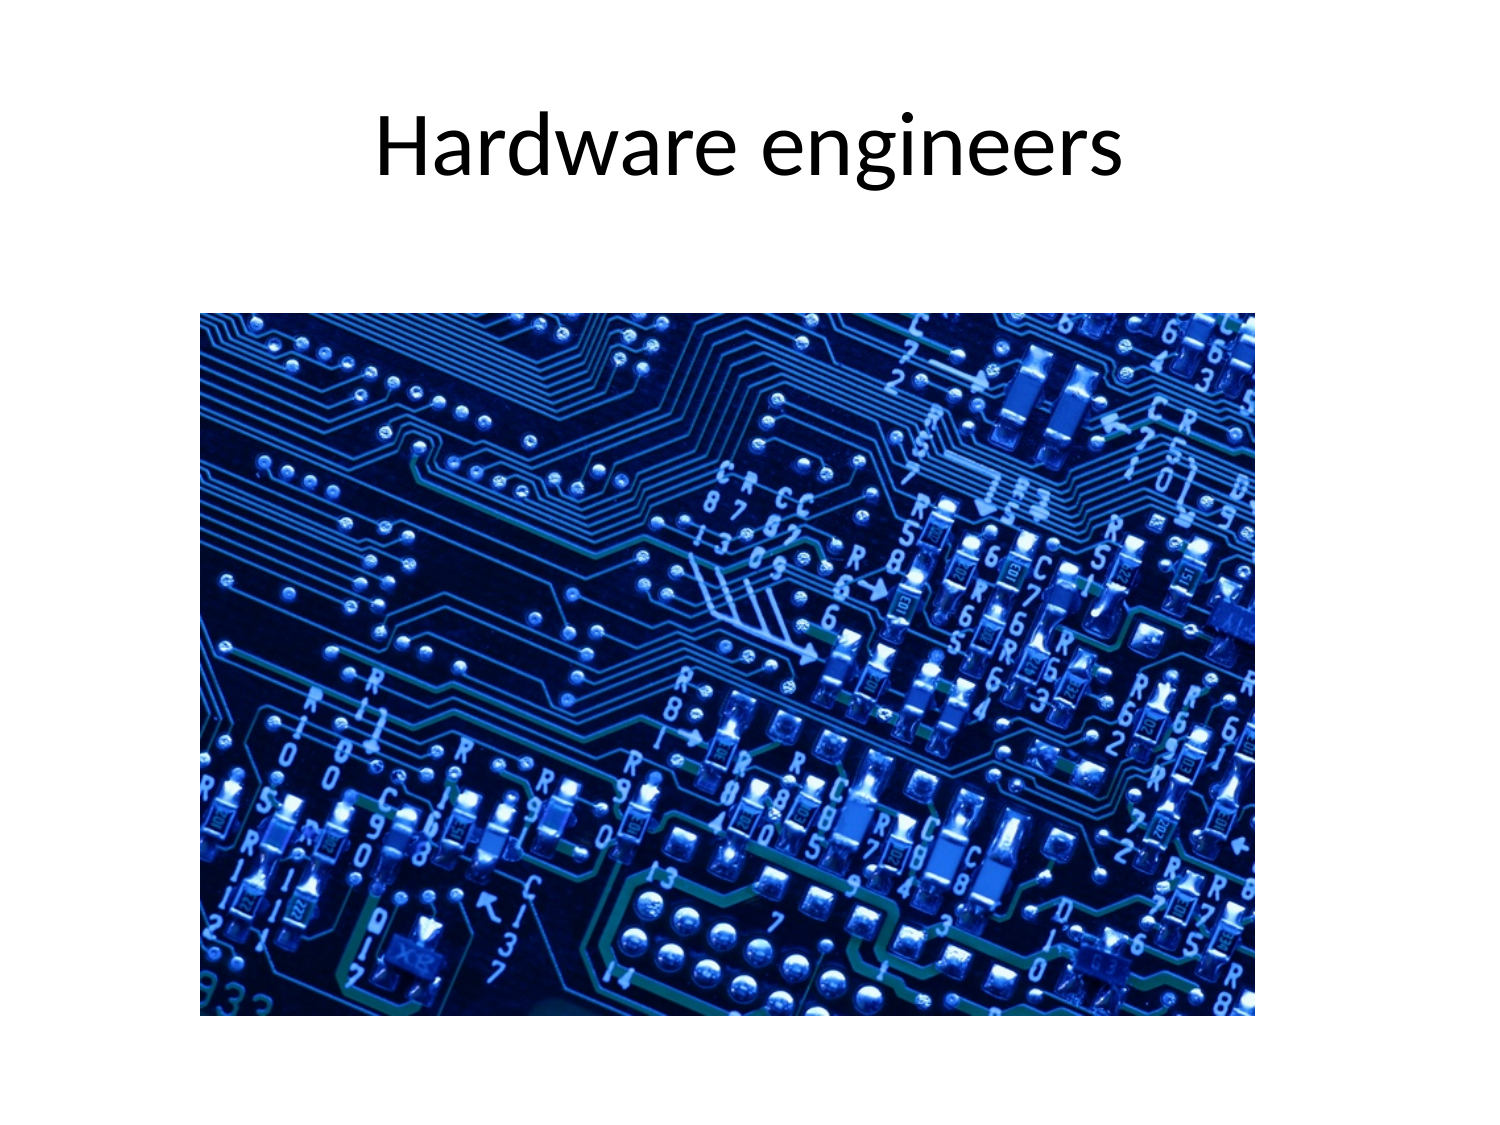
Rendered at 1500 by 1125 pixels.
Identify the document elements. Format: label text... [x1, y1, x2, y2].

title Hardware engineers [75, 45, 1425, 233]
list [199, 312, 1255, 1017]
